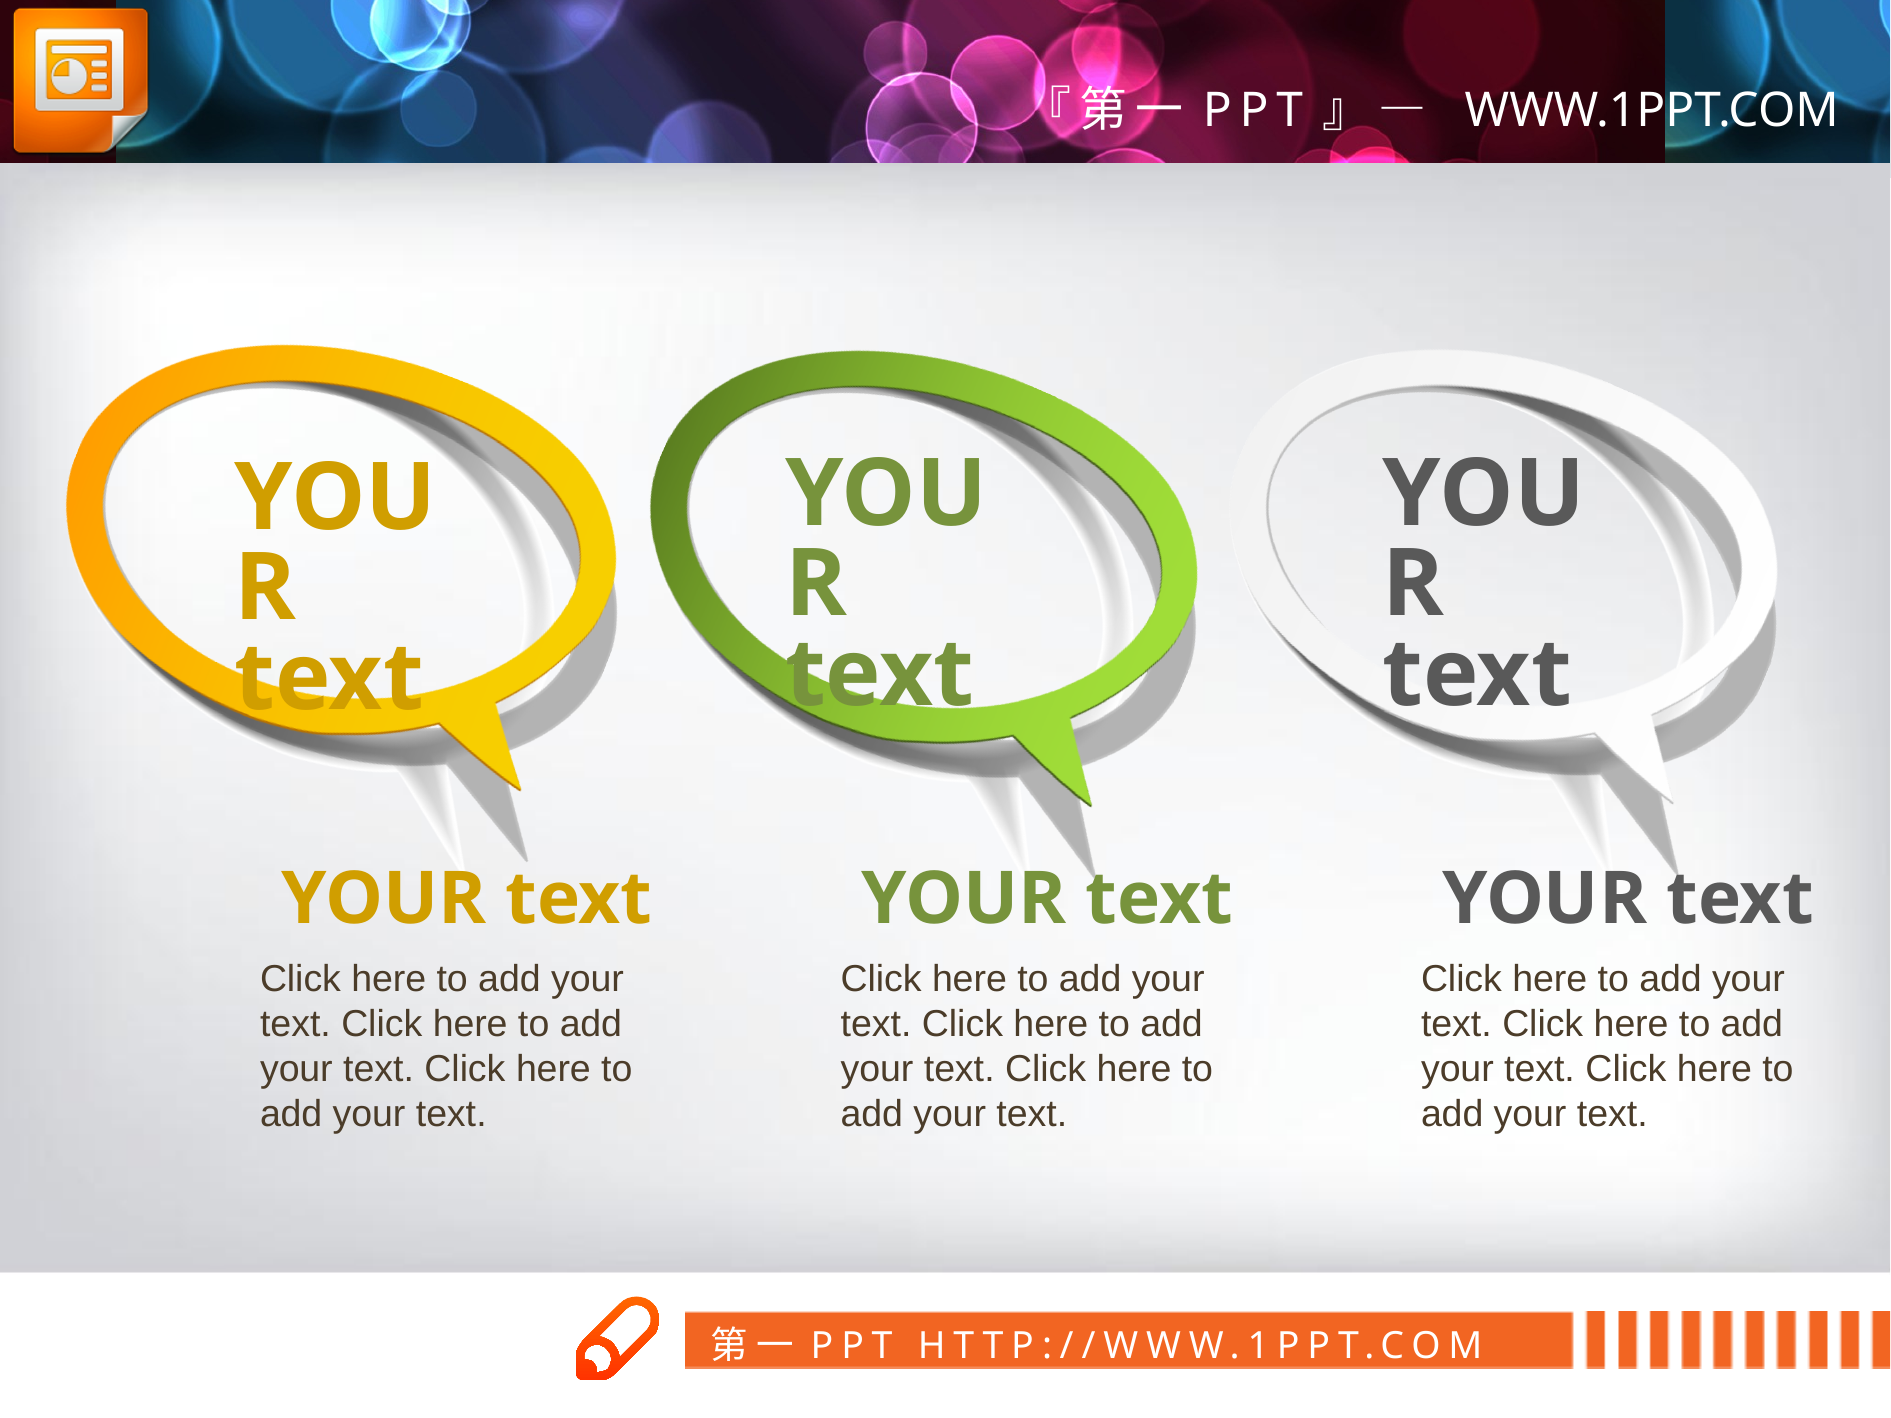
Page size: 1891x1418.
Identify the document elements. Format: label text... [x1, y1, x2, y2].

picture [685, 1311, 1891, 1369]
text_box Click here to add your text. Click here to add your text. Click here to add your text. [1402, 944, 1853, 1143]
text_box YOUR text [842, 858, 1262, 944]
text_box Click here to add your text. Click here to add your text. Click here to add your text. [821, 944, 1273, 1143]
text_box YOUR text [262, 858, 681, 944]
text_box YOUR text [1423, 858, 1842, 944]
picture [0, 0, 1891, 1275]
text_box Click here to add your text. Click here to add your text. Click here to add your text. [241, 944, 692, 1143]
